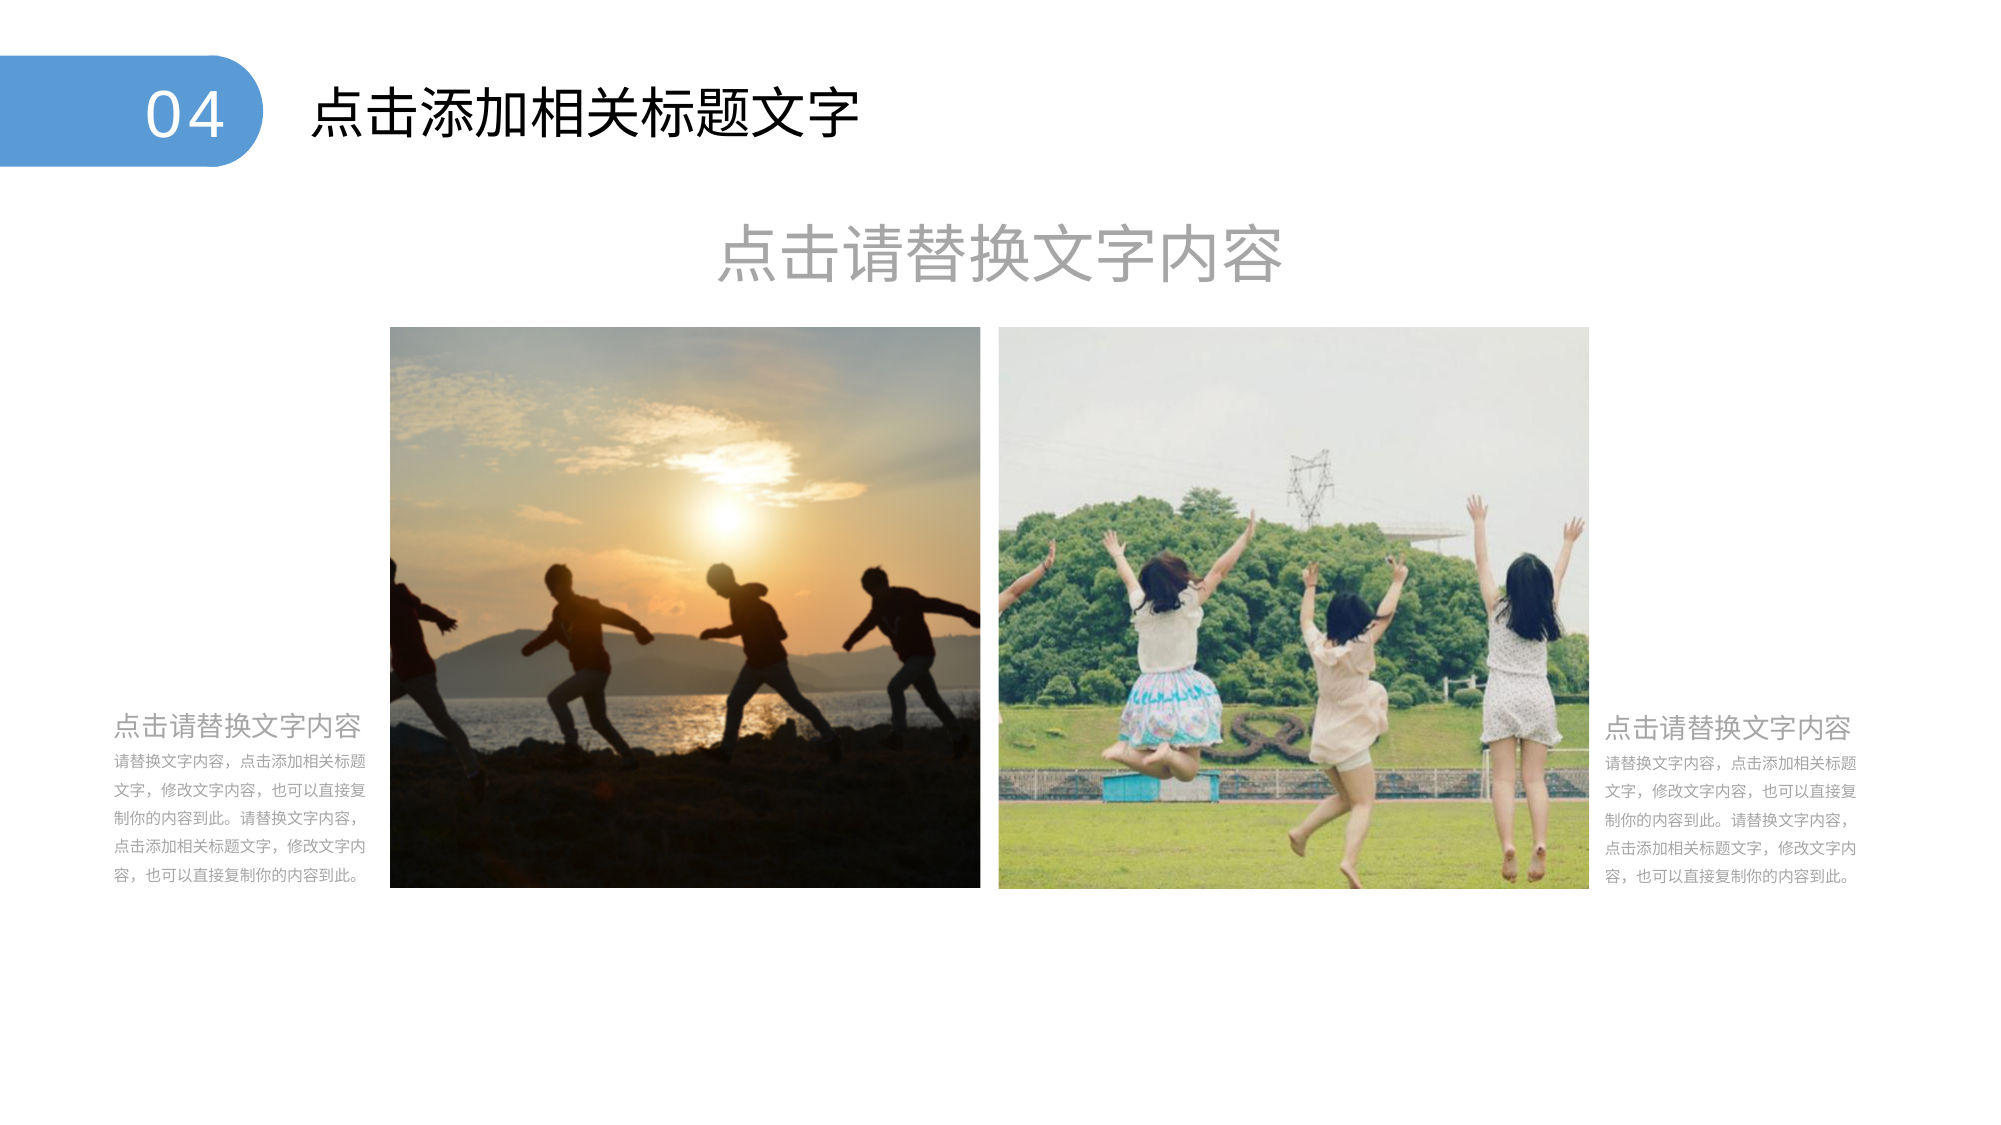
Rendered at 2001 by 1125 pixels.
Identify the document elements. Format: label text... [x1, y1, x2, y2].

text_box 点击请替换文字内容 请替换文字内容，点击添加相关标题文字，修改文字内容，也可以直接复制你的内容到此。请替换文字内容，点击添加相关标题文字，修改文字内容，也可以直接复制你的内容到此。 [1590, 687, 1885, 892]
text_box 点击请替换文字内容 请替换文字内容，点击添加相关标题文字，修改文字内容，也可以直接复制你的内容到此。请替换文字内容，点击添加相关标题文字，修改文字内容，也可以直接复制你的内容到此。 [99, 685, 391, 891]
text_box [998, 327, 1590, 889]
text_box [0, 55, 318, 167]
text_box 点击请替换文字内容 [606, 169, 1394, 298]
text_box 点击添加相关标题文字 [318, 70, 910, 152]
text_box [389, 326, 981, 889]
